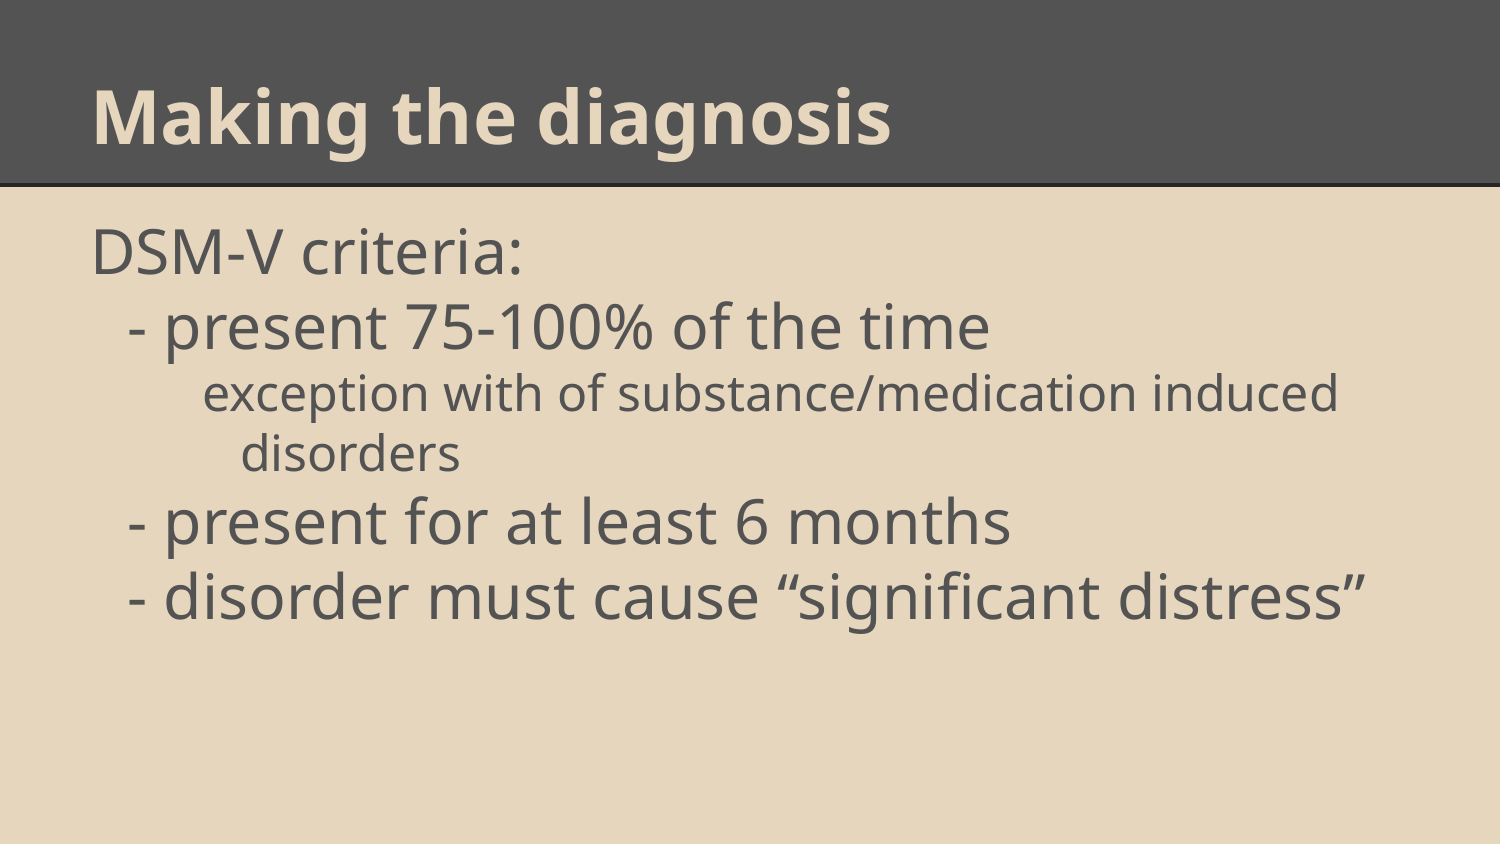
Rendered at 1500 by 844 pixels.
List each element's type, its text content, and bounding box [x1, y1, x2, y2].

list DSM-V criteria: - present 75-100% of the time exception with of substance/medication induced disorders - present for at least 6 months - disorder must cause “significant distress” [75, 196, 1425, 808]
title Making the diagnosis [75, 33, 1425, 175]
